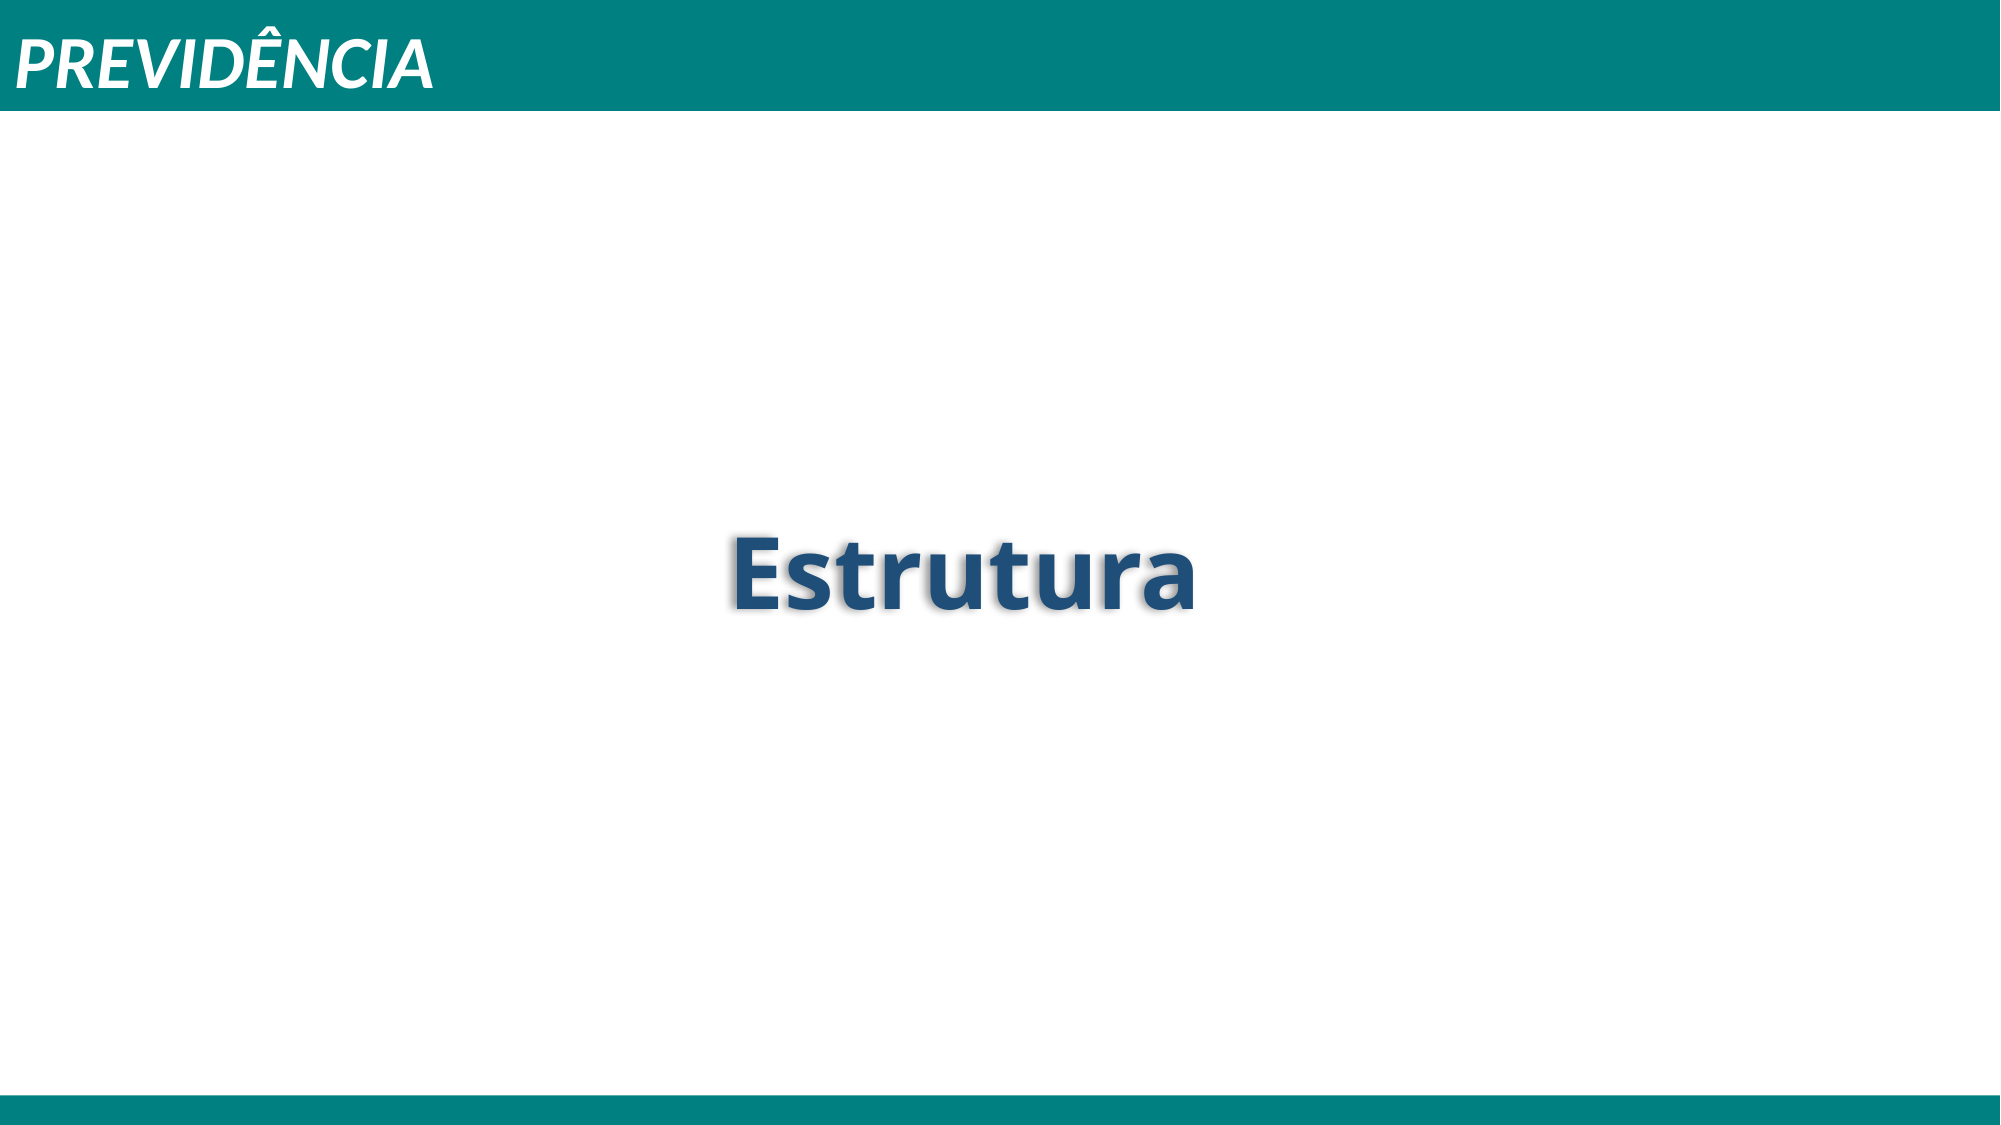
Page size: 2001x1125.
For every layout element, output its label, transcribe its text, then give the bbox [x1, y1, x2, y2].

text_box PREVIDÊNCIA [0, 0, 2000, 111]
text_box Estrutura [116, 238, 1815, 902]
text_box [0, 1095, 2000, 1125]
